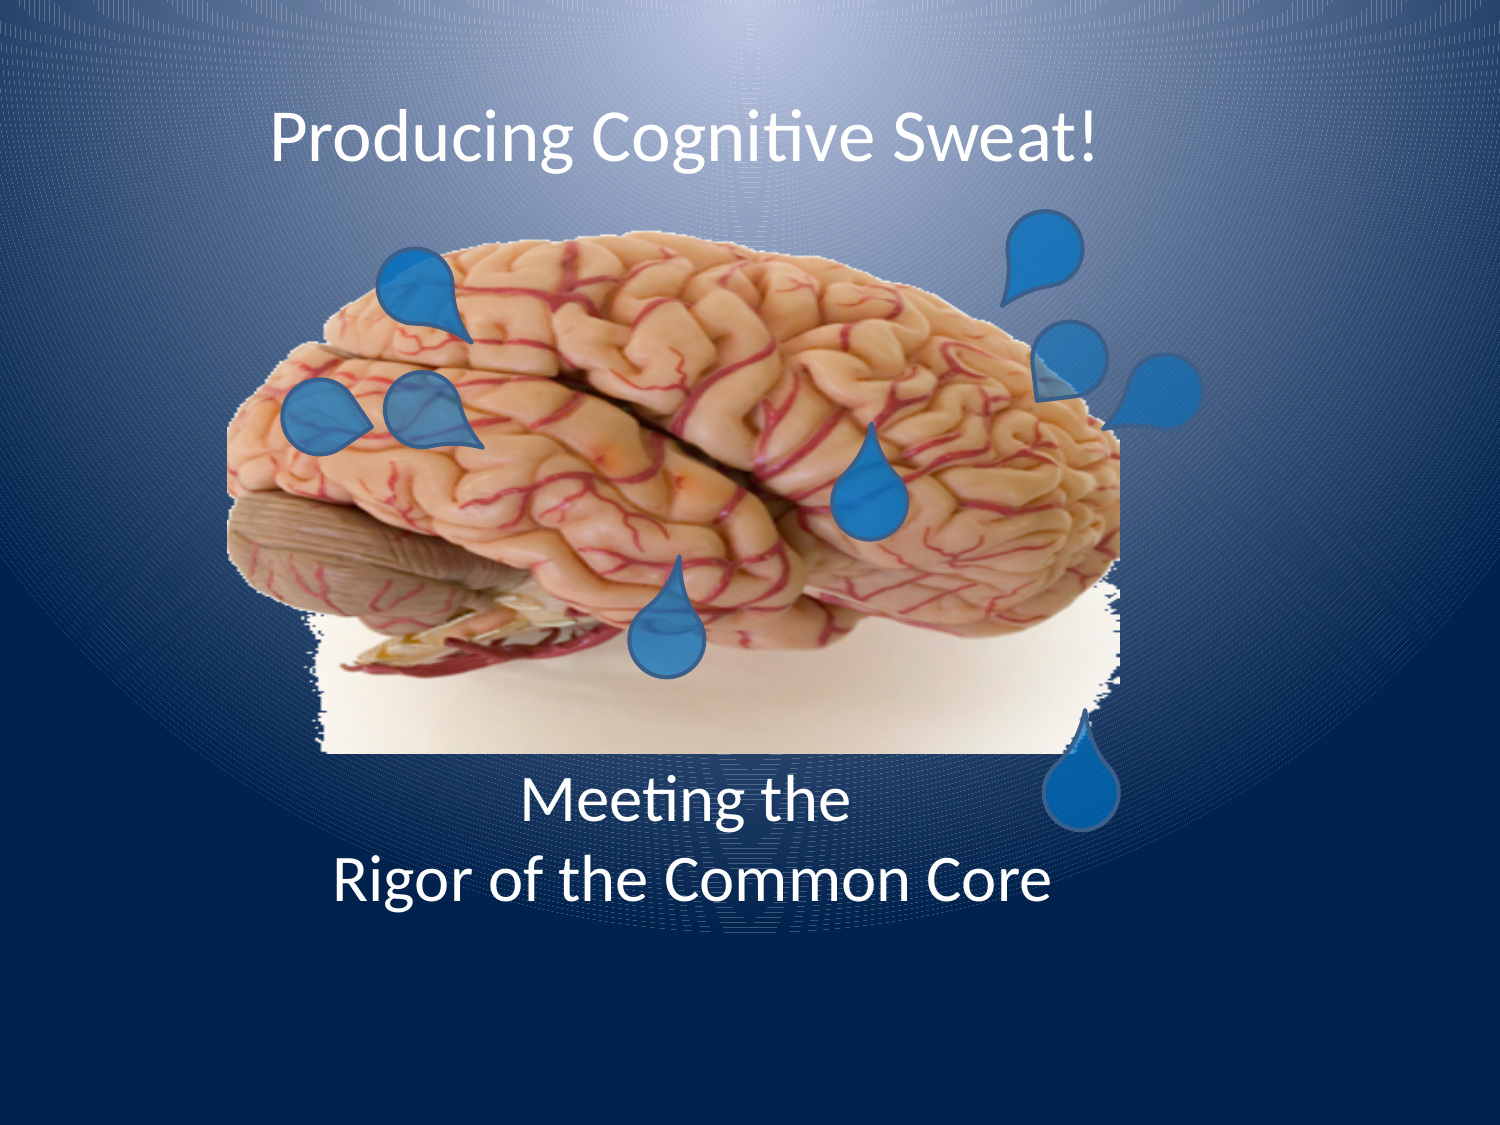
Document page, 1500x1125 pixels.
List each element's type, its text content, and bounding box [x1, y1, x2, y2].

text_box Meeting the Rigor of the Common Core [227, 747, 1159, 922]
text_box Producing Cognitive Sweat! [87, 37, 1284, 225]
picture [227, 183, 1121, 755]
text_box [1126, 352, 1205, 432]
